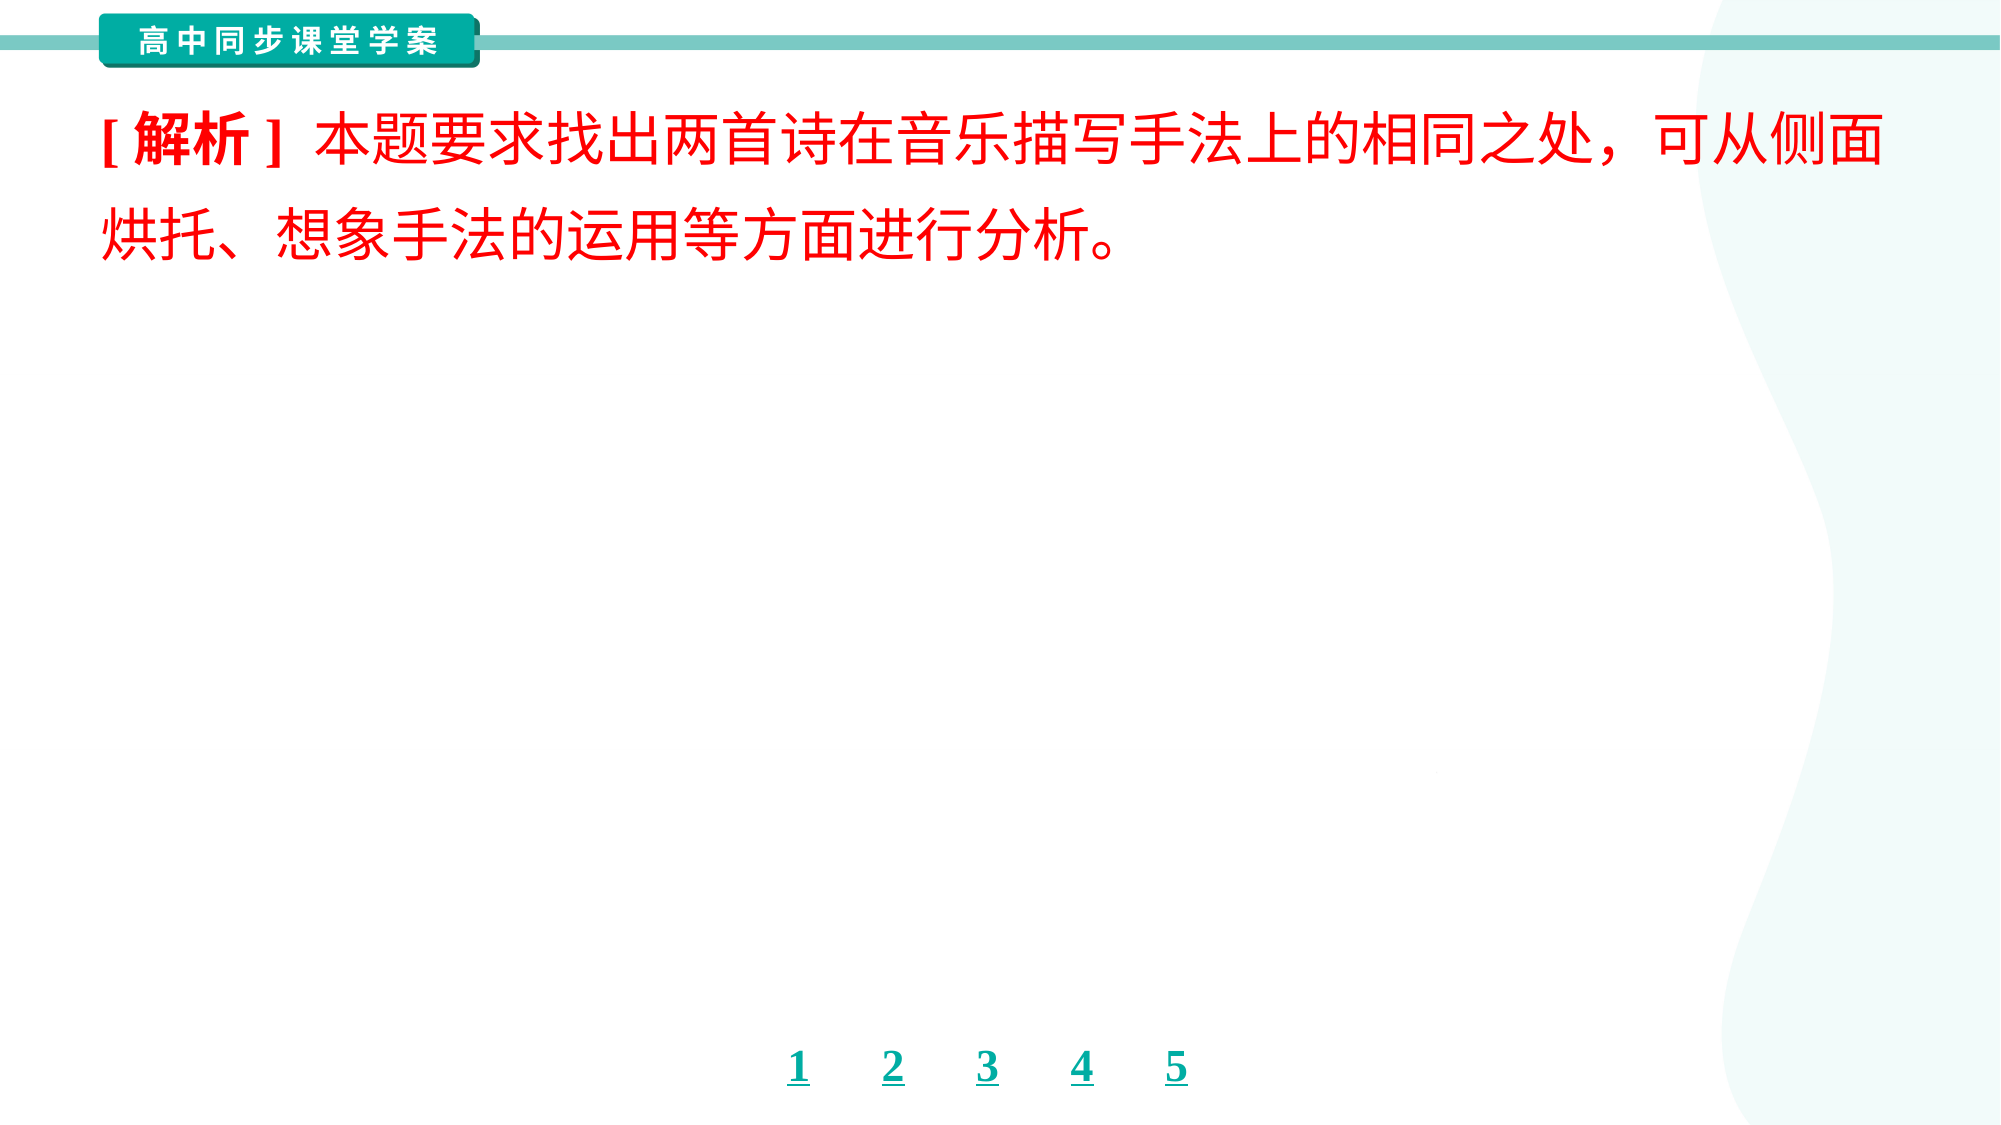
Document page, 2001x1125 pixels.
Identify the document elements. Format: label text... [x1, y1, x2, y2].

text_box [解析] 本题要求找出两首诗在音乐描写手法上的相同之处，可从侧面 烘托、想象手法的运用等方面进行分析。 [100, 76, 1899, 269]
picture [0, 0, 2000, 1125]
